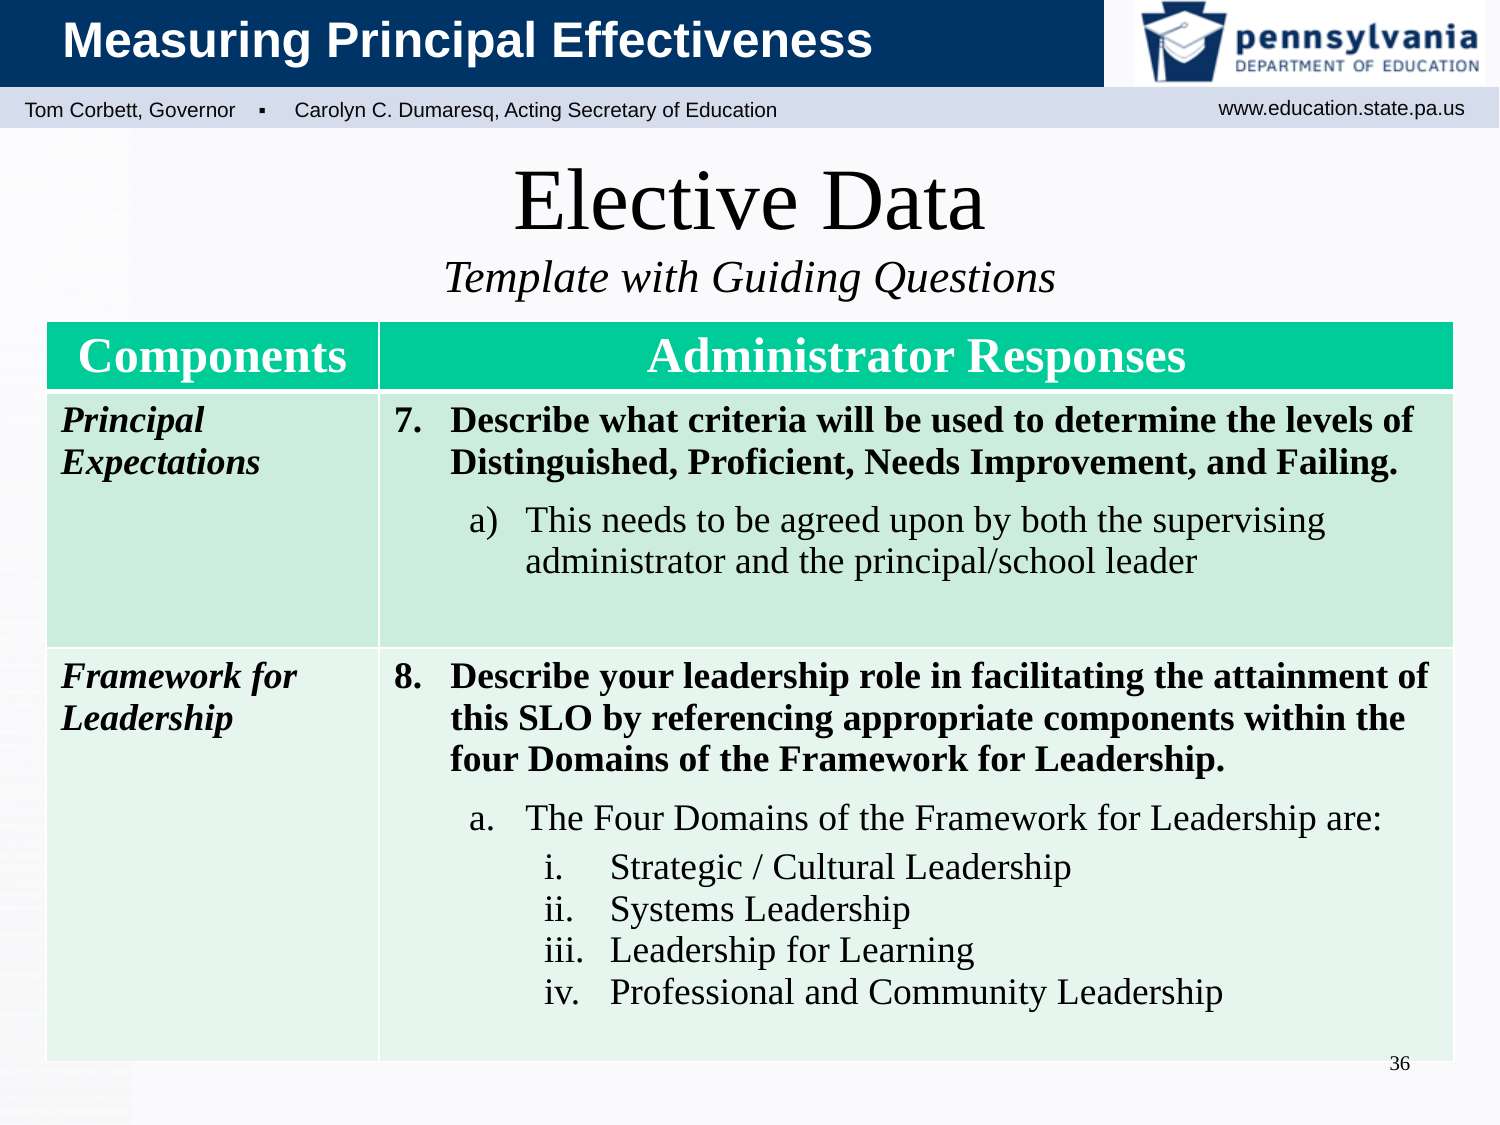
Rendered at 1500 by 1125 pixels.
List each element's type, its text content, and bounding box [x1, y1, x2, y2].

title Elective Data Template with Guiding Questions [75, 134, 1425, 271]
table_cell Describe your leadership role in facilitating the attainment of this SLO by referencing appropriate components within the four Domains of the Framework for Leadership. The Four Domains of the Framework for Leadership are: Strategic / Cultural Leadership Systems Leadership Leadership for Learning Professional and Community Leadership [380, 649, 1453, 1061]
table_cell Framework for Leadership [47, 649, 378, 1061]
table_cell Describe what criteria will be used to determine the levels of Distinguished, Proficient, Needs Improvement, and Failing. This needs to be agreed upon by both the supervising administrator and the principal/school leader [380, 394, 1453, 647]
picture [0, 0, 1500, 1125]
table_header Administrator Responses [380, 322, 1453, 389]
table_cell Principal Expectations [47, 394, 378, 647]
table_header Components [47, 322, 378, 389]
text_box 36 [1374, 1042, 1444, 1103]
